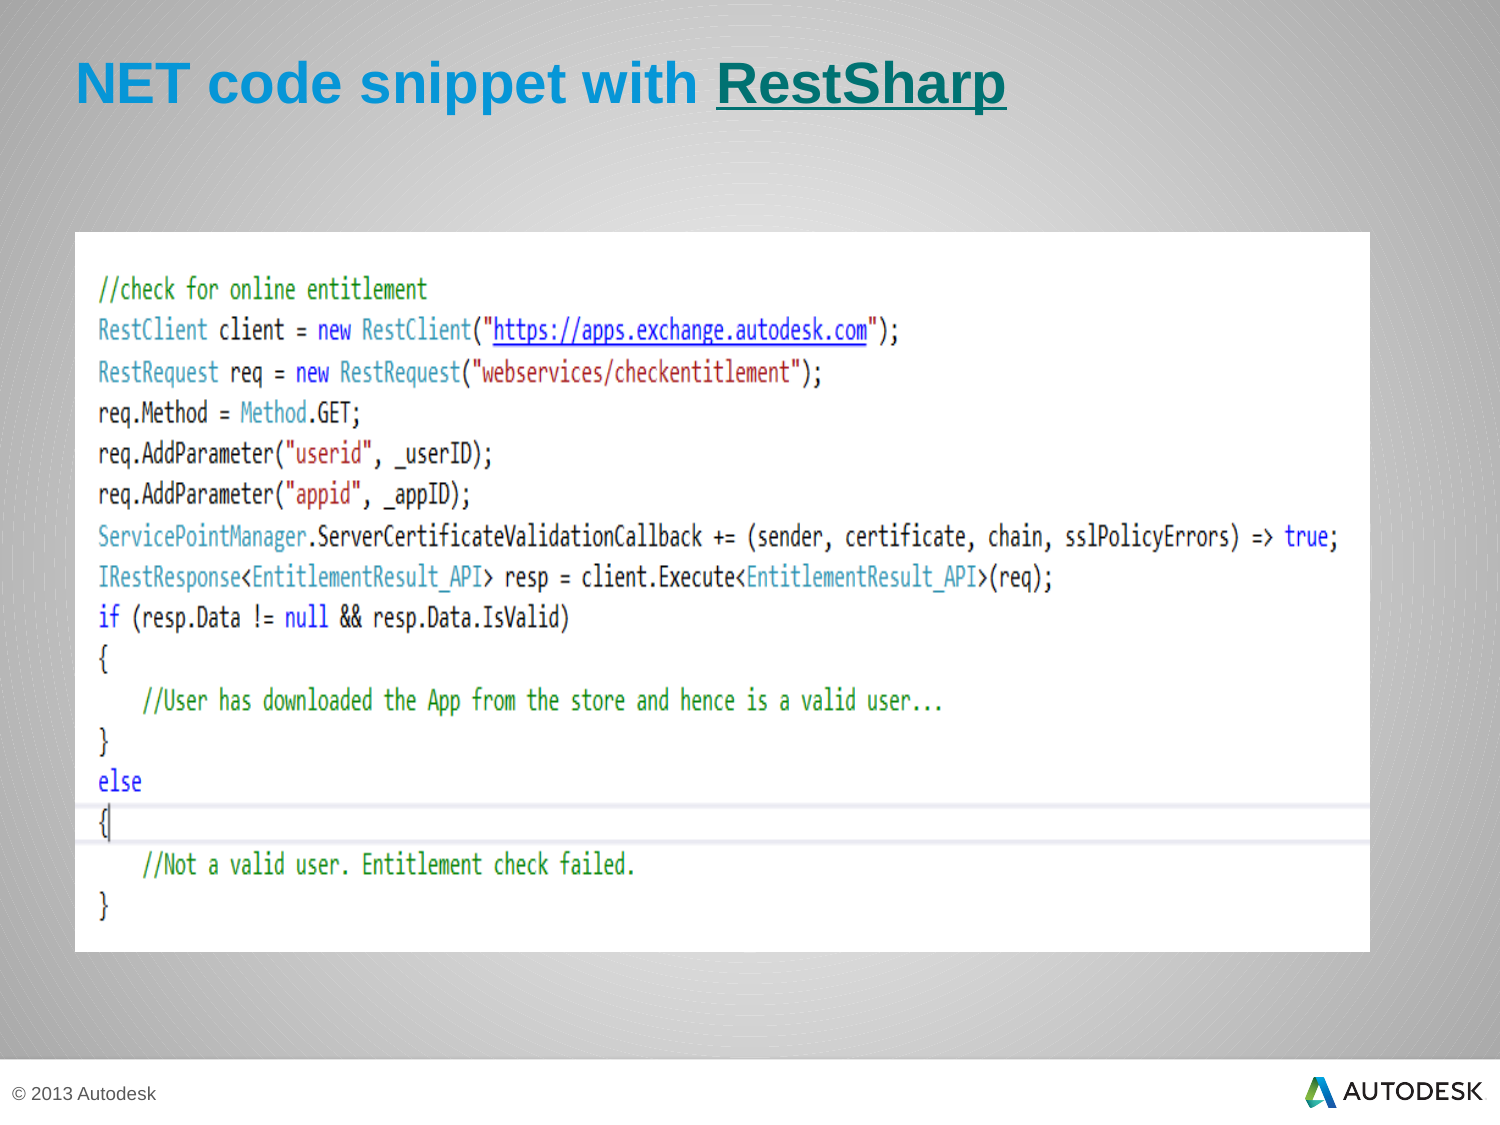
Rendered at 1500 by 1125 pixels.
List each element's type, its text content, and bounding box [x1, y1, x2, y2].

picture [74, 232, 1370, 952]
list [75, 233, 1425, 1015]
title NET code snippet with RestSharp [75, 45, 1425, 233]
picture [1305, 1077, 1487, 1108]
